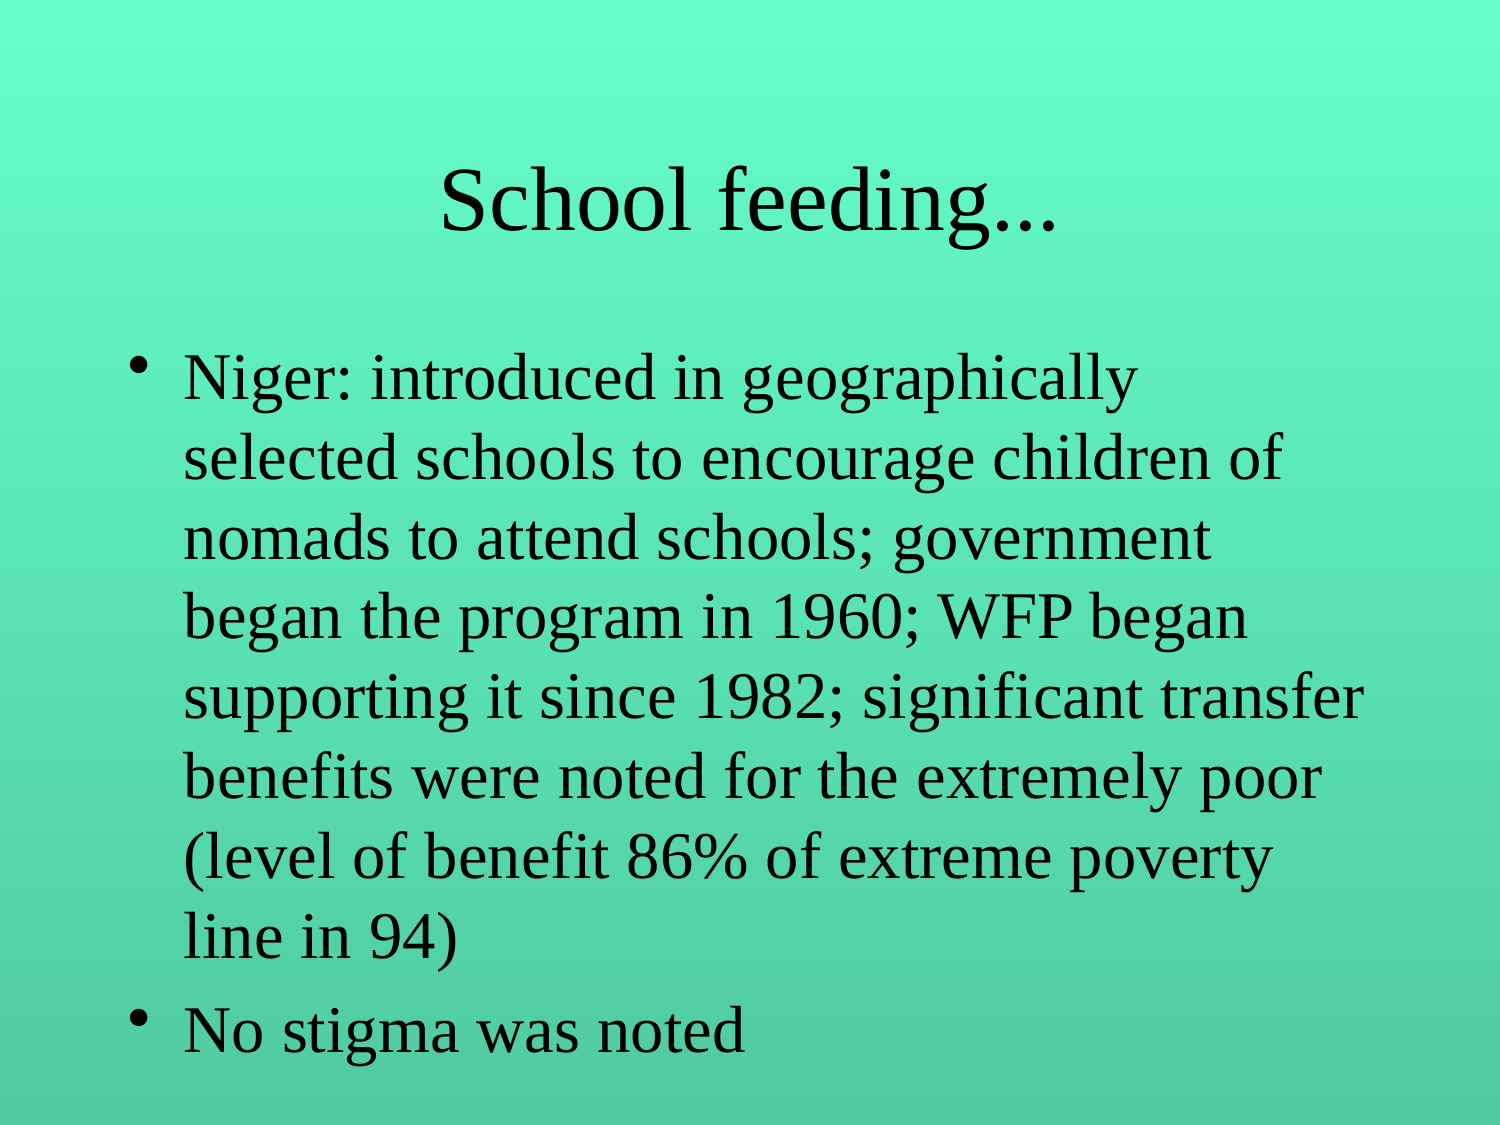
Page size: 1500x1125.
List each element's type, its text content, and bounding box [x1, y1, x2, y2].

title School feeding... [112, 99, 1388, 288]
list Niger: introduced in geographically selected schools to encourage children of nomads to attend schools; government began the program in 1960; WFP began supporting it since 1982; significant transfer benefits were noted for the extremely poor (level of benefit 86% of extreme poverty line in 94) No stigma was noted [112, 324, 1388, 1001]
